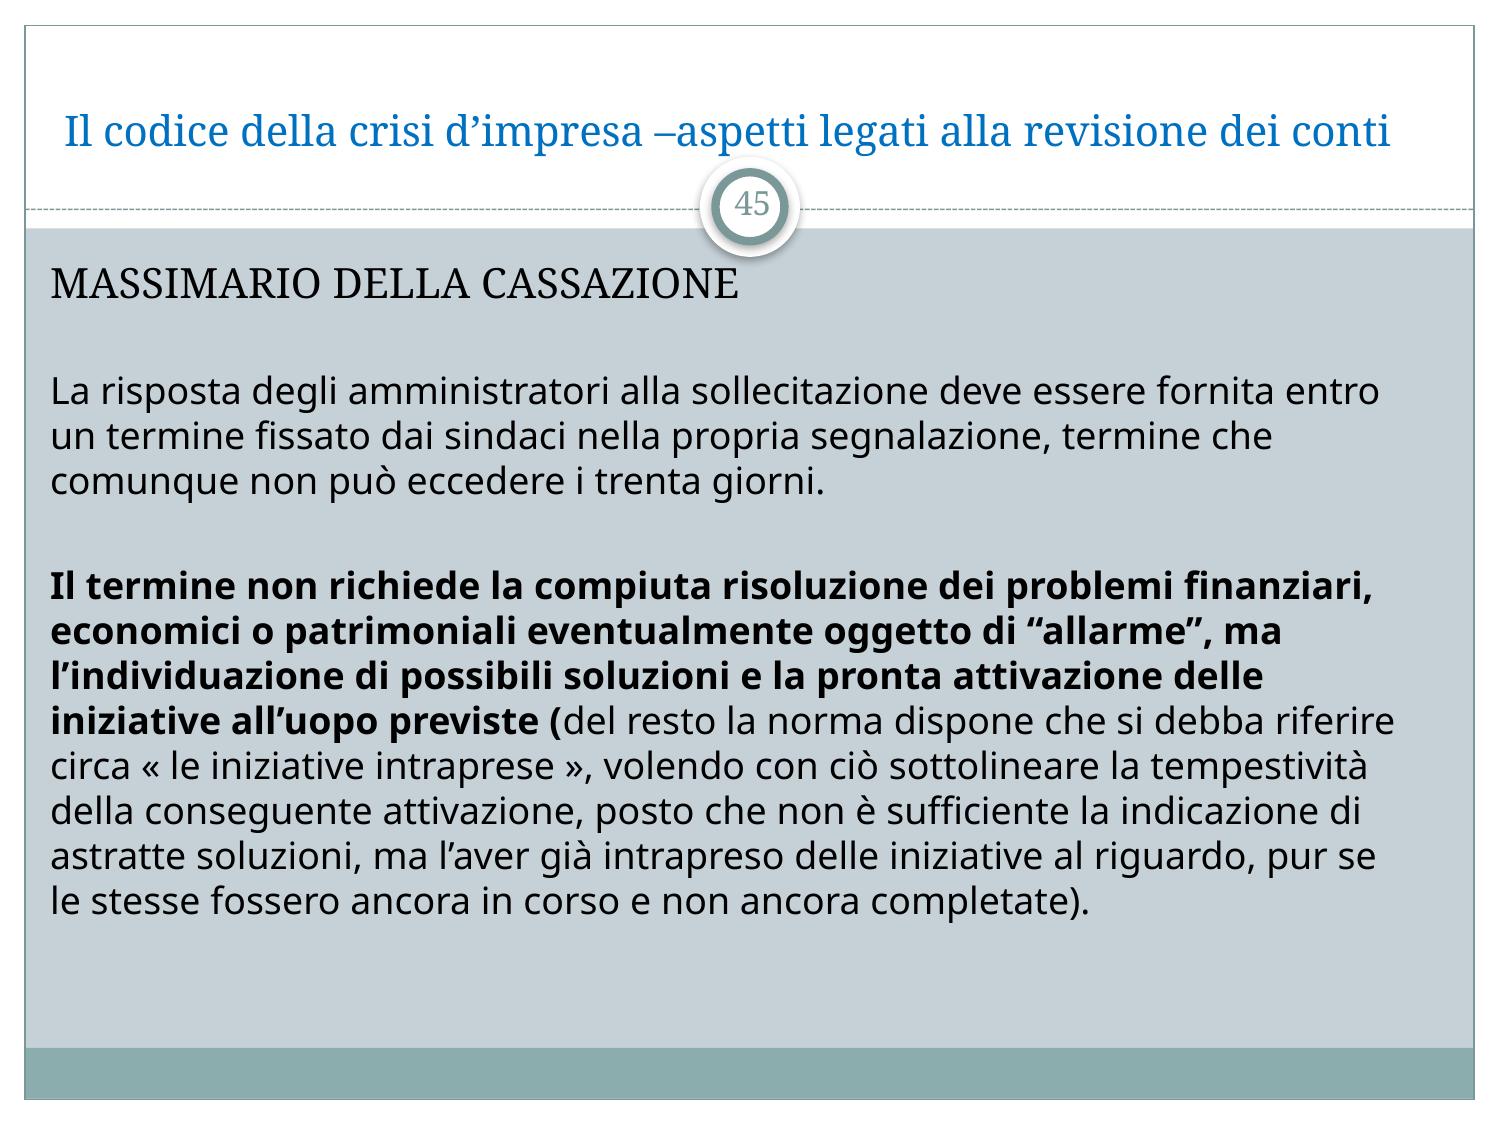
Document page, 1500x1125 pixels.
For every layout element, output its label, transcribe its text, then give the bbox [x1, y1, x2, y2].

list MASSIMARIO DELLA CASSAZIONE La risposta degli amministratori alla sollecitazione deve essere fornita entro un termine fissato dai sindaci nella propria segnalazione, termine che comunque non può eccedere i trenta giorni. Il termine non richiede la compiuta risoluzione dei problemi finanziari, economici o patrimoniali eventualmente oggetto di “allarme”, ma l’individuazione di possibili soluzioni e la pronta attivazione delle iniziative all’uopo previste (del resto la norma dispone che si debba riferire circa « le iniziative intraprese », volendo con ciò sottolineare la tempestività della conseguente attivazione, posto che non è sufficiente la indicazione di astratte soluzioni, ma l’aver già intrapreso delle iniziative al riguardo, pur se le stesse fossero ancora in corso e non ancora completate). [35, 249, 1431, 1000]
slide_number 45 [715, 168, 791, 241]
title Il codice della crisi d’impresa –aspetti legati alla revisione dei conti [49, 37, 1450, 162]
